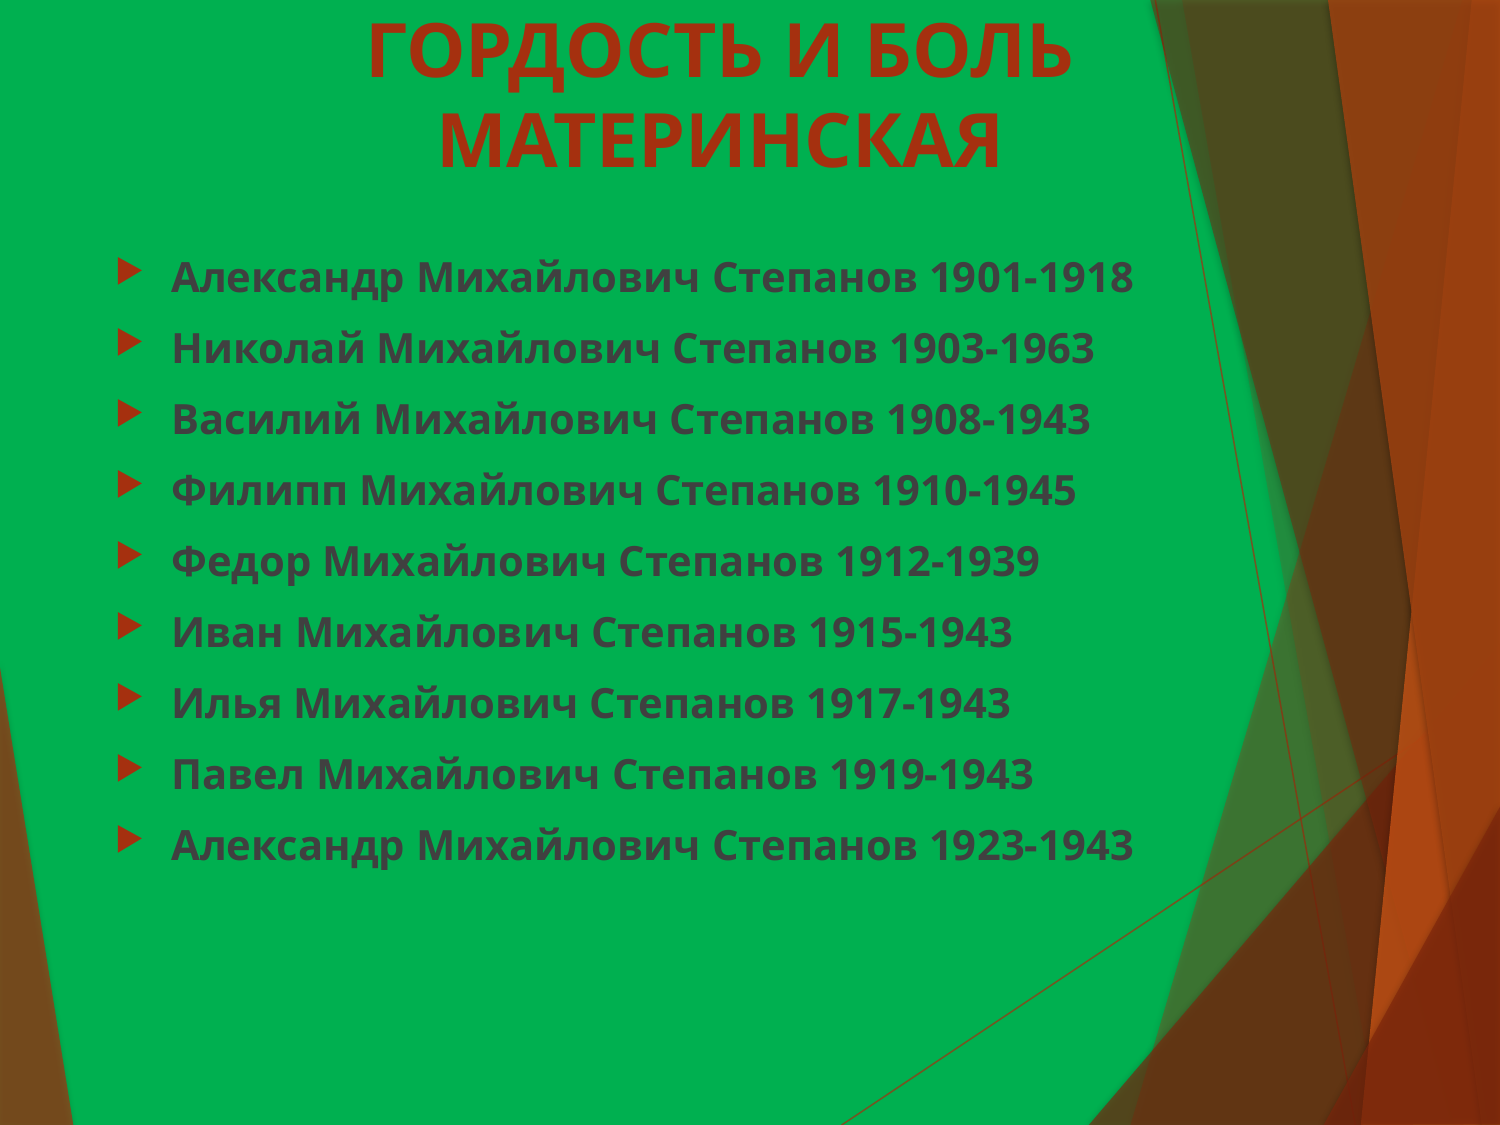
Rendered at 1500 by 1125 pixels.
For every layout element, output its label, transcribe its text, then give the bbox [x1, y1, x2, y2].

list Александр Михайлович Степанов 1901-1918 Николай Михайлович Степанов 1903-1963 Василий Михайлович Степанов 1908-1943 Филипп Михайлович Степанов 1910-1945 Федор Михайлович Степанов 1912-1939 Иван Михайлович Степанов 1915-1943 Илья Михайлович Степанов 1917-1943 Павел Михайлович Степанов 1919-1943 Александр Михайлович Степанов 1923-1943 [99, 243, 1365, 991]
title ГОРДОСТЬ И БОЛЬ МАТЕРИНСКАЯ [100, 0, 1341, 243]
